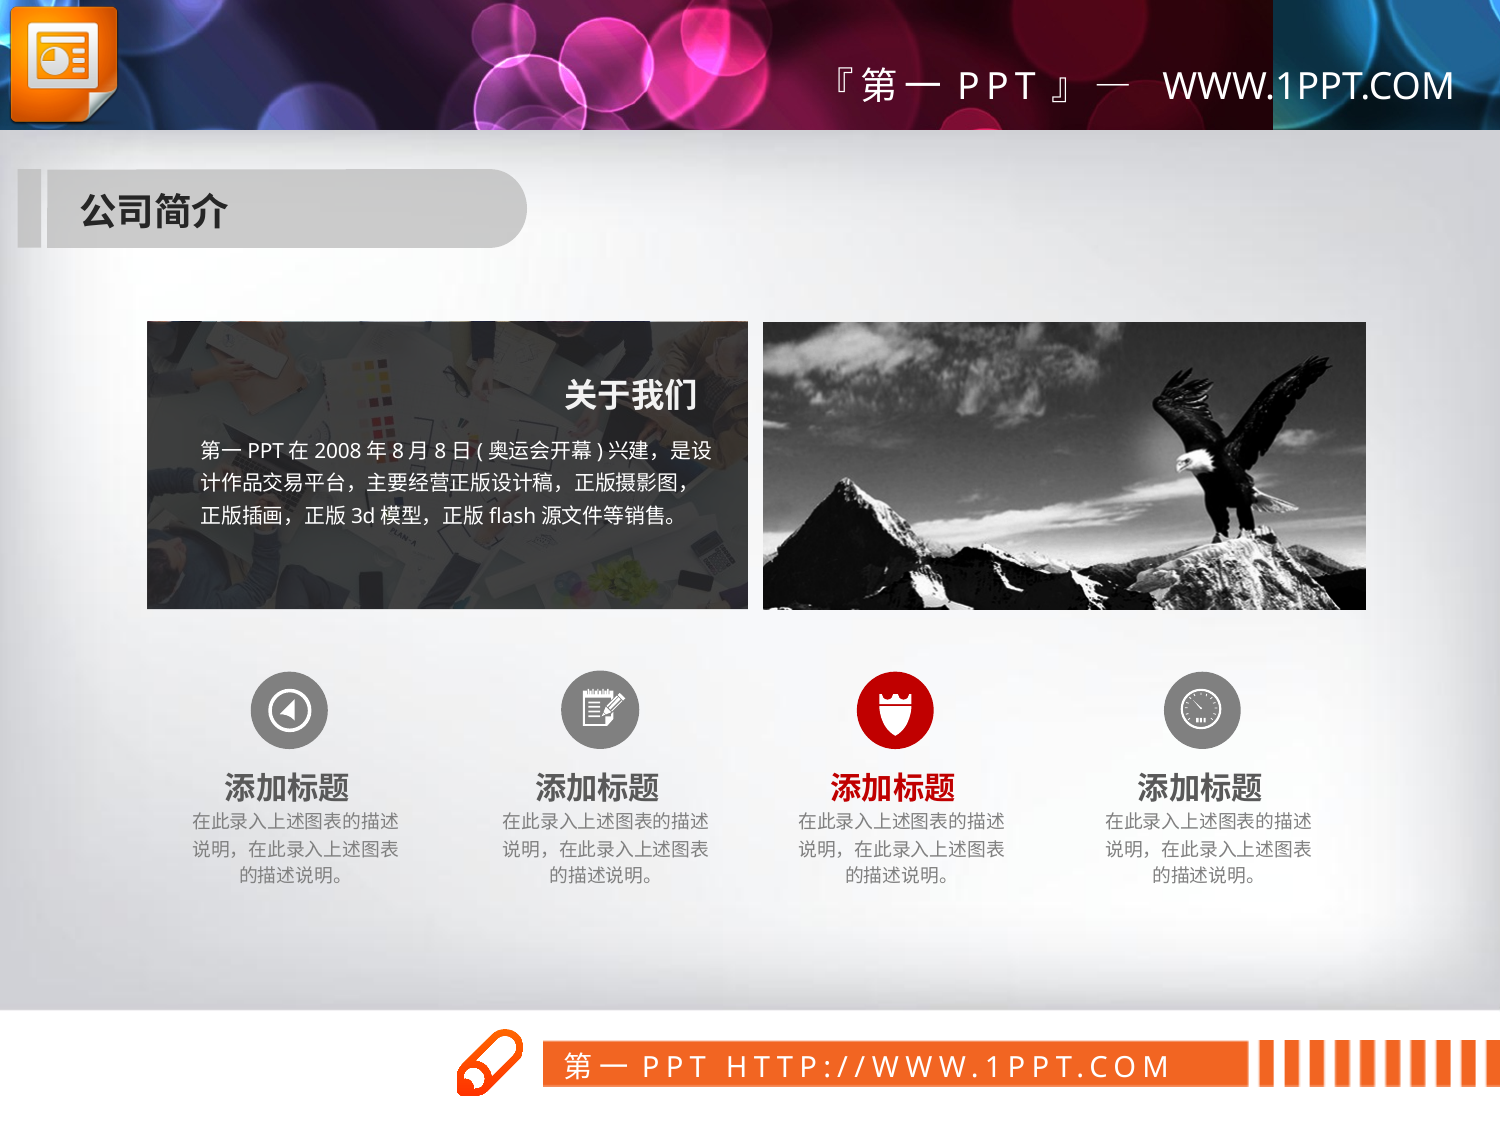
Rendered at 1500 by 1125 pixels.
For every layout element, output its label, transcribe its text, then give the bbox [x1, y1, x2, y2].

text_box [1163, 671, 1241, 749]
text_box 在此录入上述图表的描述说明，在此录入上述图表的描述说明。 [484, 800, 727, 893]
text_box 公司简介 [68, 182, 536, 239]
text_box 在此录入上述图表的描述说明，在此录入上述图表的描述说明。 [174, 800, 417, 893]
text_box [856, 671, 934, 750]
text_box 添加标题 [191, 762, 383, 800]
text_box [47, 169, 518, 248]
text_box 添加标题 [797, 762, 989, 800]
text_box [268, 688, 312, 733]
text_box 关于我们 [553, 368, 709, 420]
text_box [582, 688, 626, 727]
picture [543, 1040, 1500, 1087]
text_box [250, 671, 328, 750]
text_box [561, 670, 640, 749]
text_box 添加标题 [1105, 762, 1296, 800]
text_box 在此录入上述图表的描述说明，在此录入上述图表的描述说明。 [1087, 800, 1330, 893]
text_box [1180, 688, 1222, 730]
text_box [17, 169, 42, 248]
text_box 添加标题 [502, 762, 694, 800]
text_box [879, 693, 912, 736]
text_box [147, 321, 748, 610]
text_box 第一PPT在2008年8月8日(奥运会开幕)兴建，是设计作品交易平台，主要经营正版设计稿，正版摄影图，正版插画，正版3d模型，正版flash源文件等销售。 [189, 424, 726, 533]
text_box 在此录入上述图表的描述说明，在此录入上述图表的描述说明。 [780, 800, 1023, 893]
picture [0, 0, 1500, 1012]
